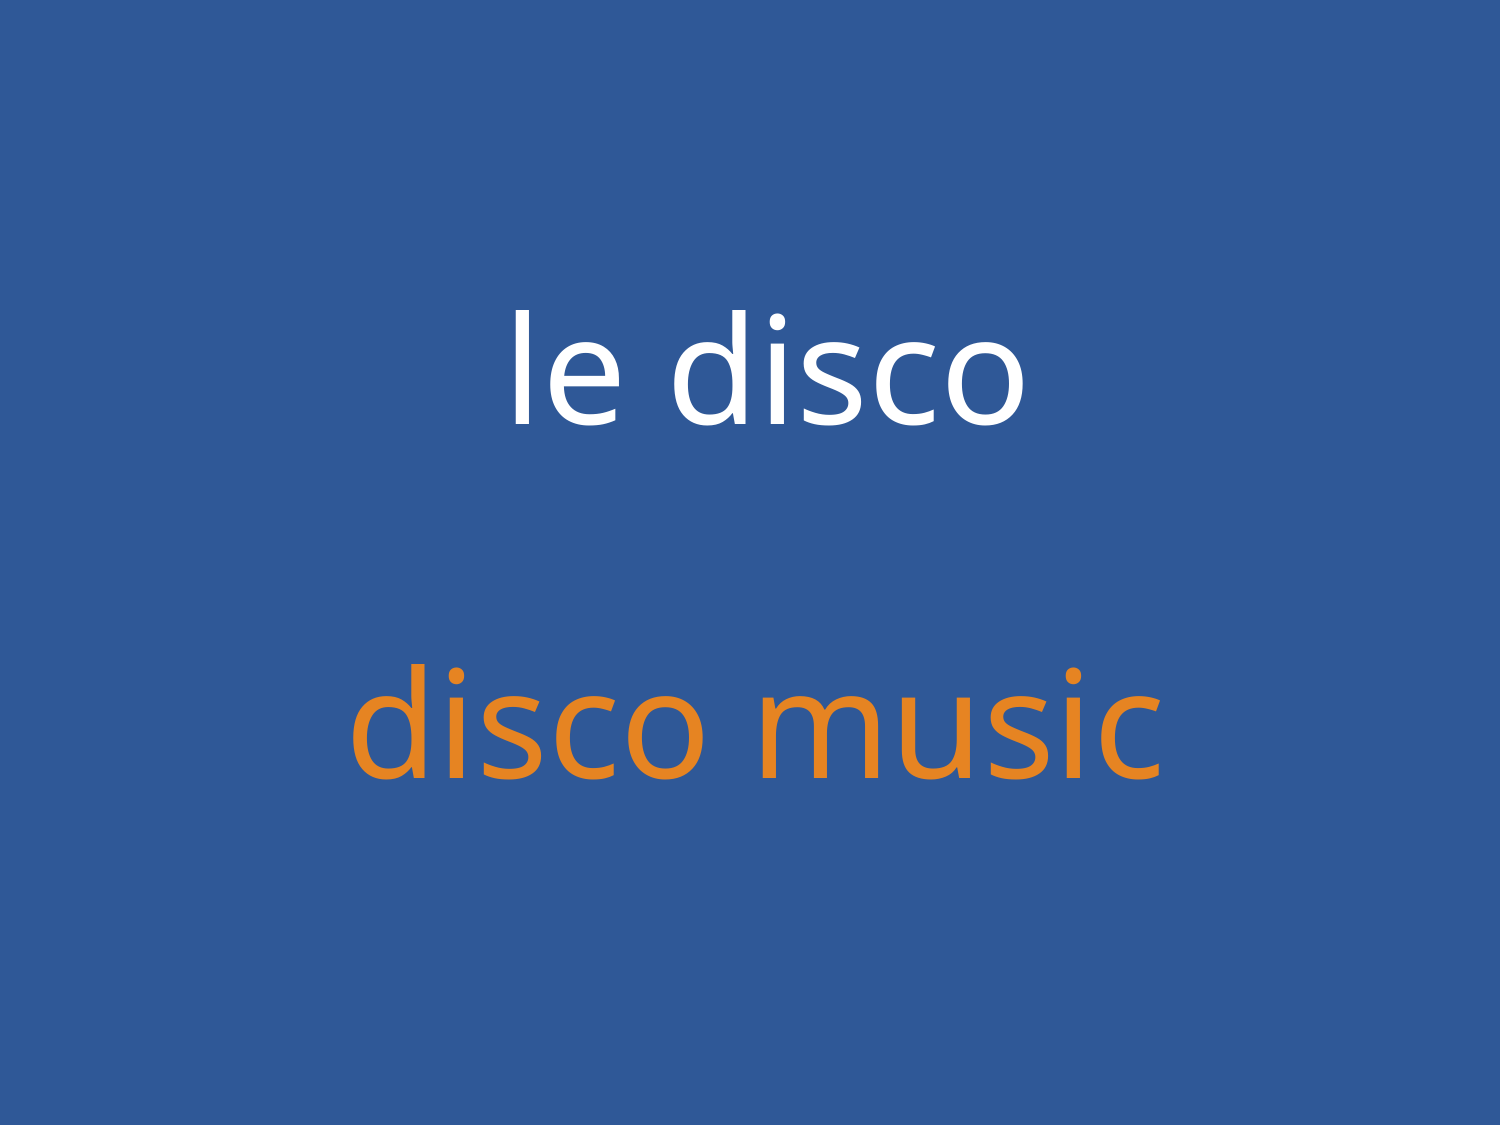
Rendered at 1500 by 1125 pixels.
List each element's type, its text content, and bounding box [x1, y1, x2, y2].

text_box le disco [301, 267, 1235, 462]
text_box disco music [301, 621, 1211, 817]
